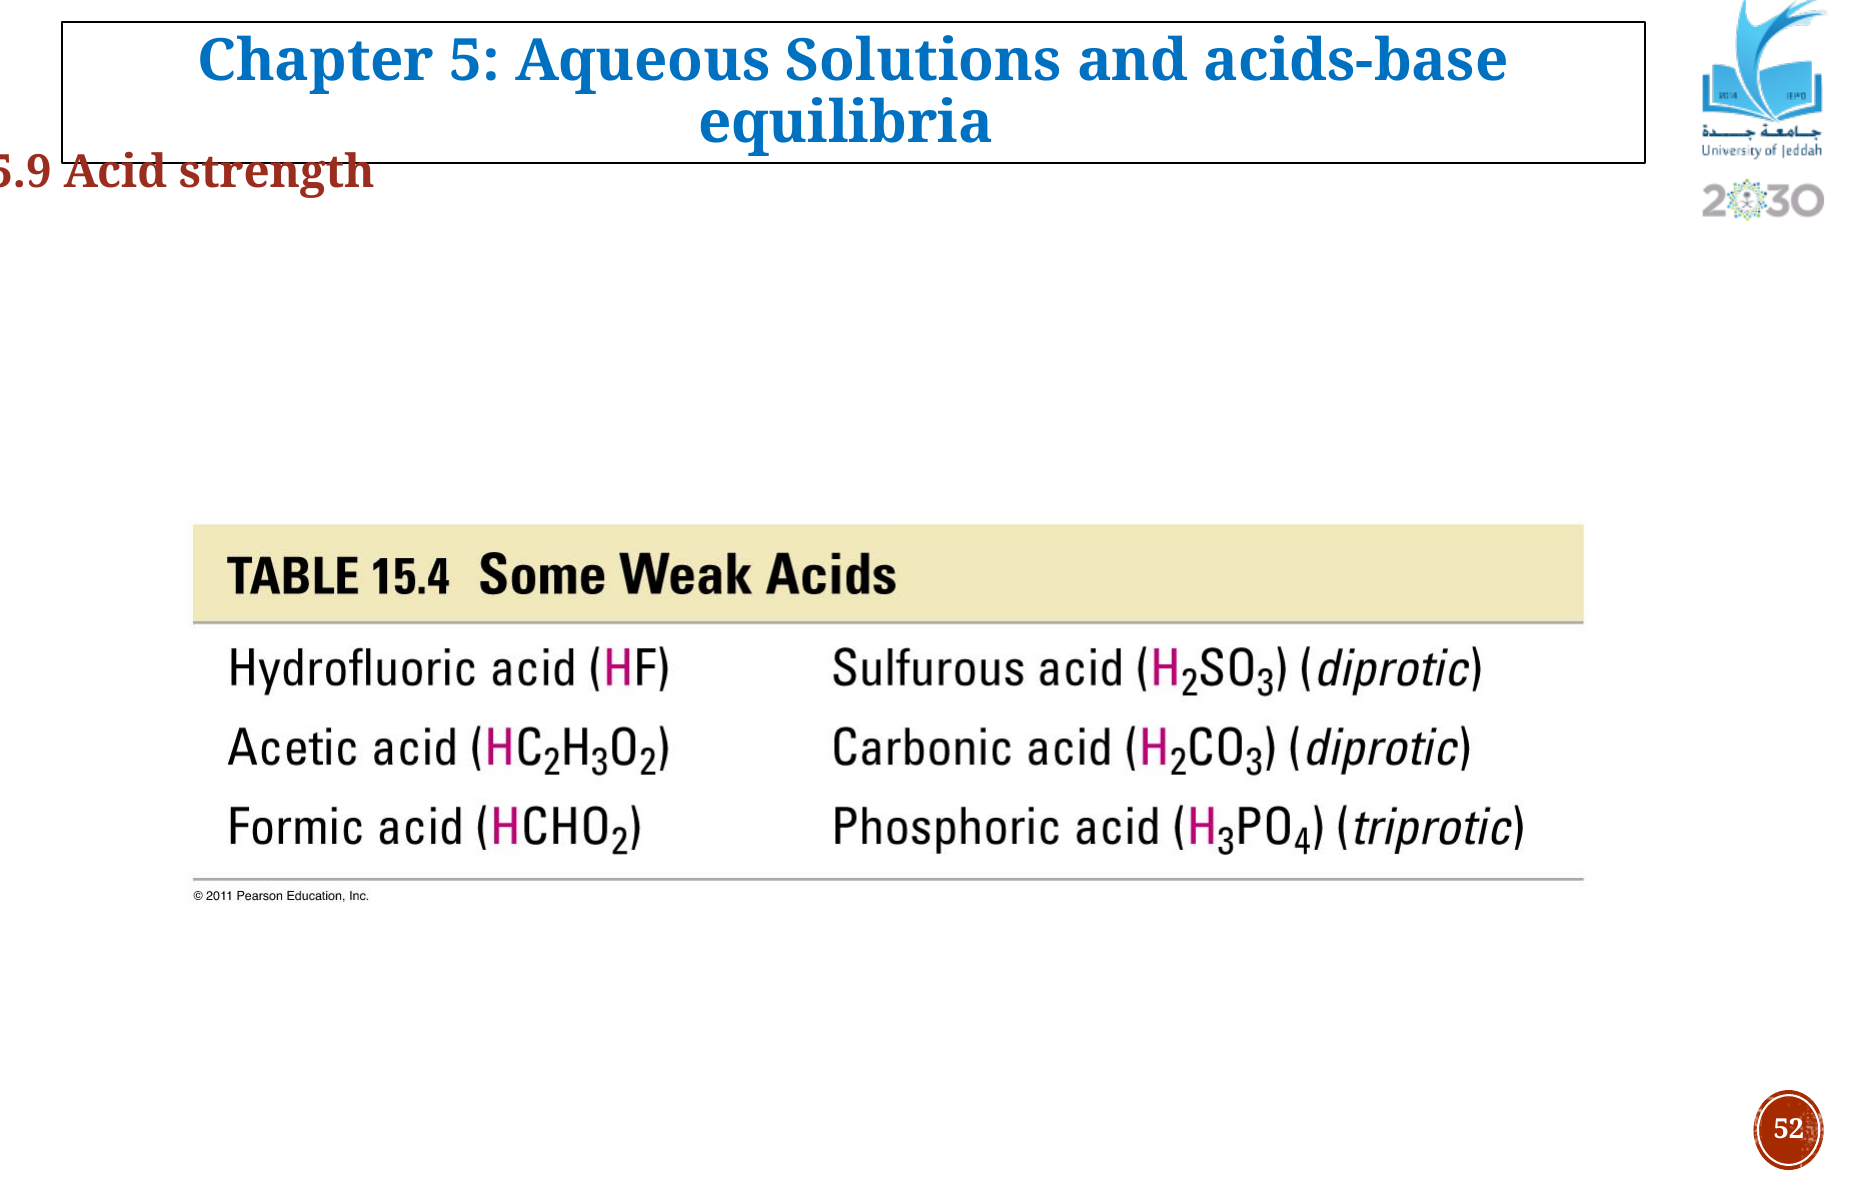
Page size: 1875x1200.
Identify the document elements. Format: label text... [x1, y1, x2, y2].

slide_number 52 [1739, 1097, 1838, 1162]
picture [1681, 0, 1846, 227]
text_box 5.9 Acid strength [0, 134, 402, 205]
title Acid and Base Strength [137, 0, 1680, 216]
picture [187, 518, 1590, 912]
text_box Chapter 5: Aqueous Solutions and acids-base equilibria [61, 21, 1646, 164]
